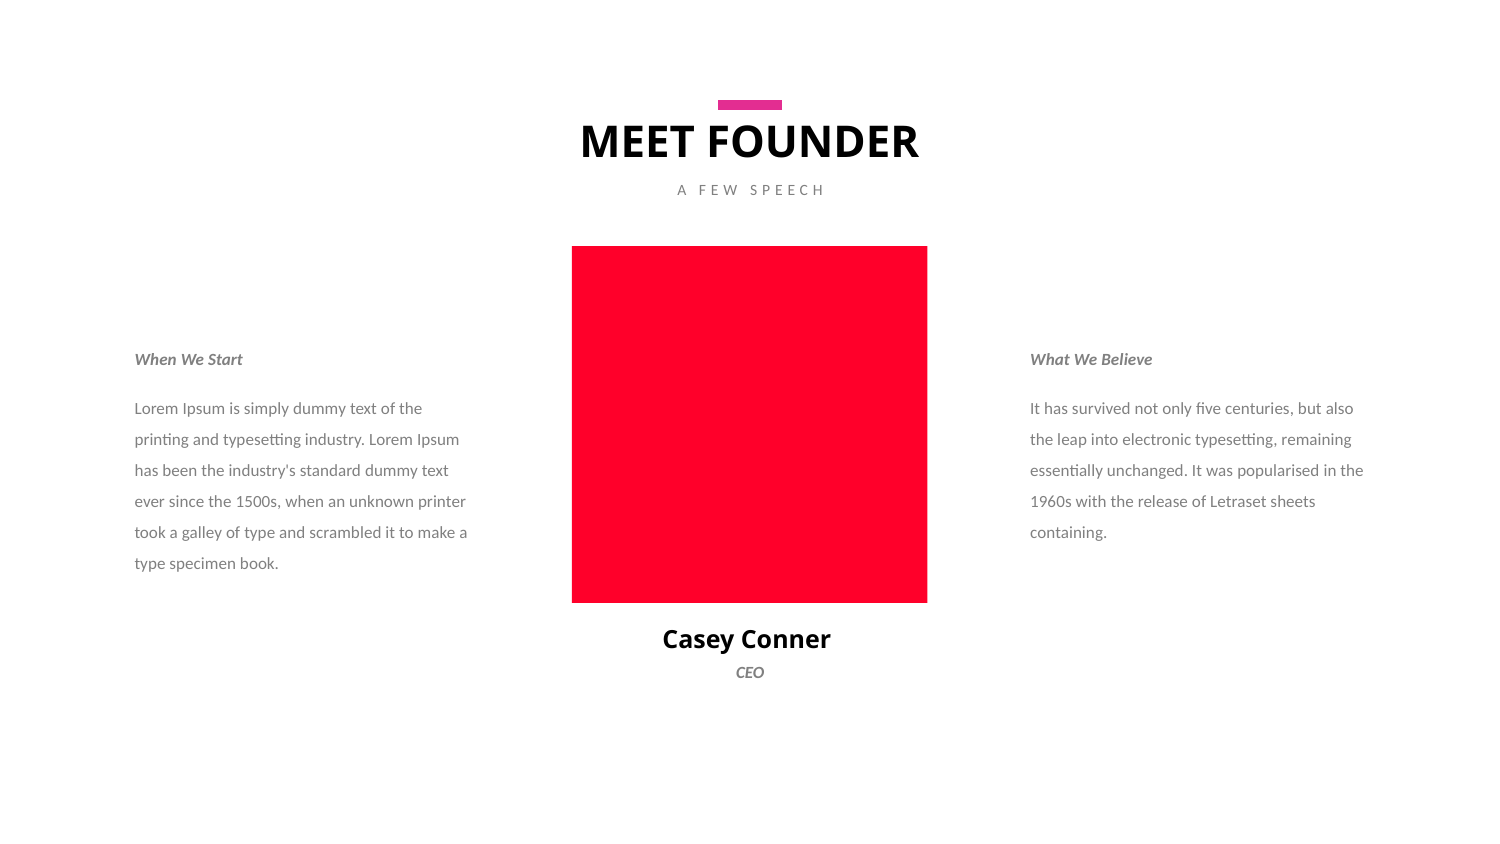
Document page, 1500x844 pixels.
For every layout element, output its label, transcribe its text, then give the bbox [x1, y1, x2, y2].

text_box It has survived not only five centuries, but also the leap into electronic typesetting, remaining essentially unchanged. It was popularised in the 1960s with the release of Letraset sheets containing. [1015, 380, 1380, 550]
text_box Lorem Ipsum is simply dummy text of the printing and typesetting industry. Lorem Ipsum has been the industry's standard dummy text ever since the 1500s, when an unknown printer took a galley of type and scrambled it to make a type specimen book. [119, 379, 484, 580]
picture [571, 246, 928, 603]
text_box What We Believe [1015, 340, 1294, 376]
text_box CEO [611, 654, 890, 690]
text_box A FEW SPEECH [616, 172, 884, 206]
text_box MEET FOUNDER [498, 106, 1000, 174]
text_box Casey Conner [594, 616, 907, 661]
text_box When We Start [119, 340, 399, 376]
